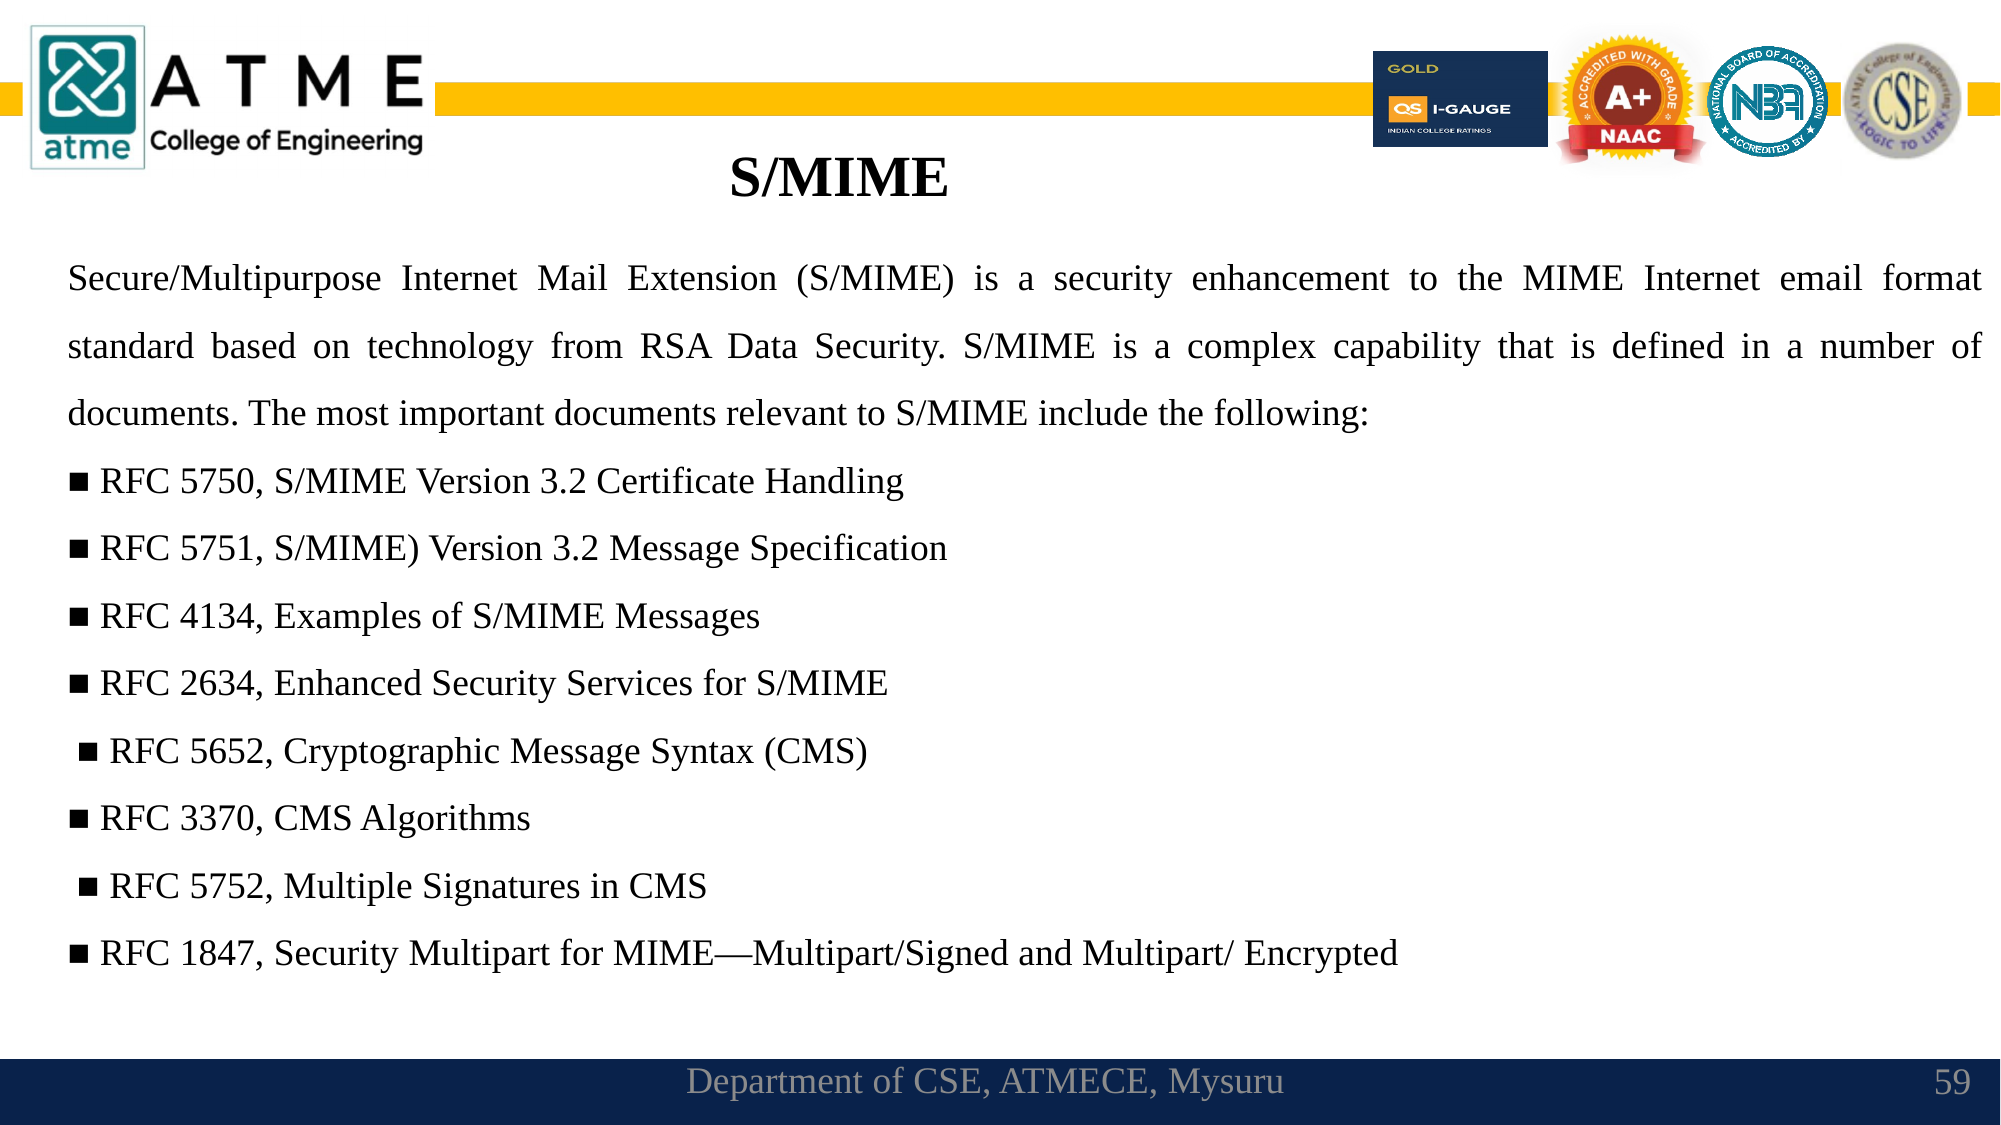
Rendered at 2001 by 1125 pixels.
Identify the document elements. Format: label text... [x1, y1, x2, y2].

picture [0, 1059, 2001, 1125]
picture [1373, 20, 1828, 157]
picture [22, 15, 435, 178]
footer Department of CSE, ATMECE, Mysuru [501, 1056, 1470, 1102]
text_box S/MIME [715, 130, 1716, 216]
slide_number 59 [1511, 1057, 1972, 1103]
picture [1840, 26, 1968, 176]
text_box Secure/Multipurpose Internet Mail Extension (S/MIME) is a security enhancement to the MIME Internet email format standard based on technology from RSA Data Security. S/MIME is a complex capability that is defined in a number of documents. The most important documents relevant to S/MIME include the following: ■ RFC 5750, S/MIME Version 3.2 Certificate Handling ■ RFC 5751, S/MIME) Version 3.2 Message Specification ■ RFC 4134, Examples of S/MIME Messages ■ RFC 2634, Enhanced Security Services for S/MIME ■ RFC 5652, Cryptographic Message Syntax (CMS) ■ RFC 3370, CMS Algorithms ■ RFC 5752, Multiple Signatures in CMS ■ RFC 1847, Security Multipart for MIME—Multipart/Signed and Multipart/ Encrypted [52, 223, 2000, 981]
